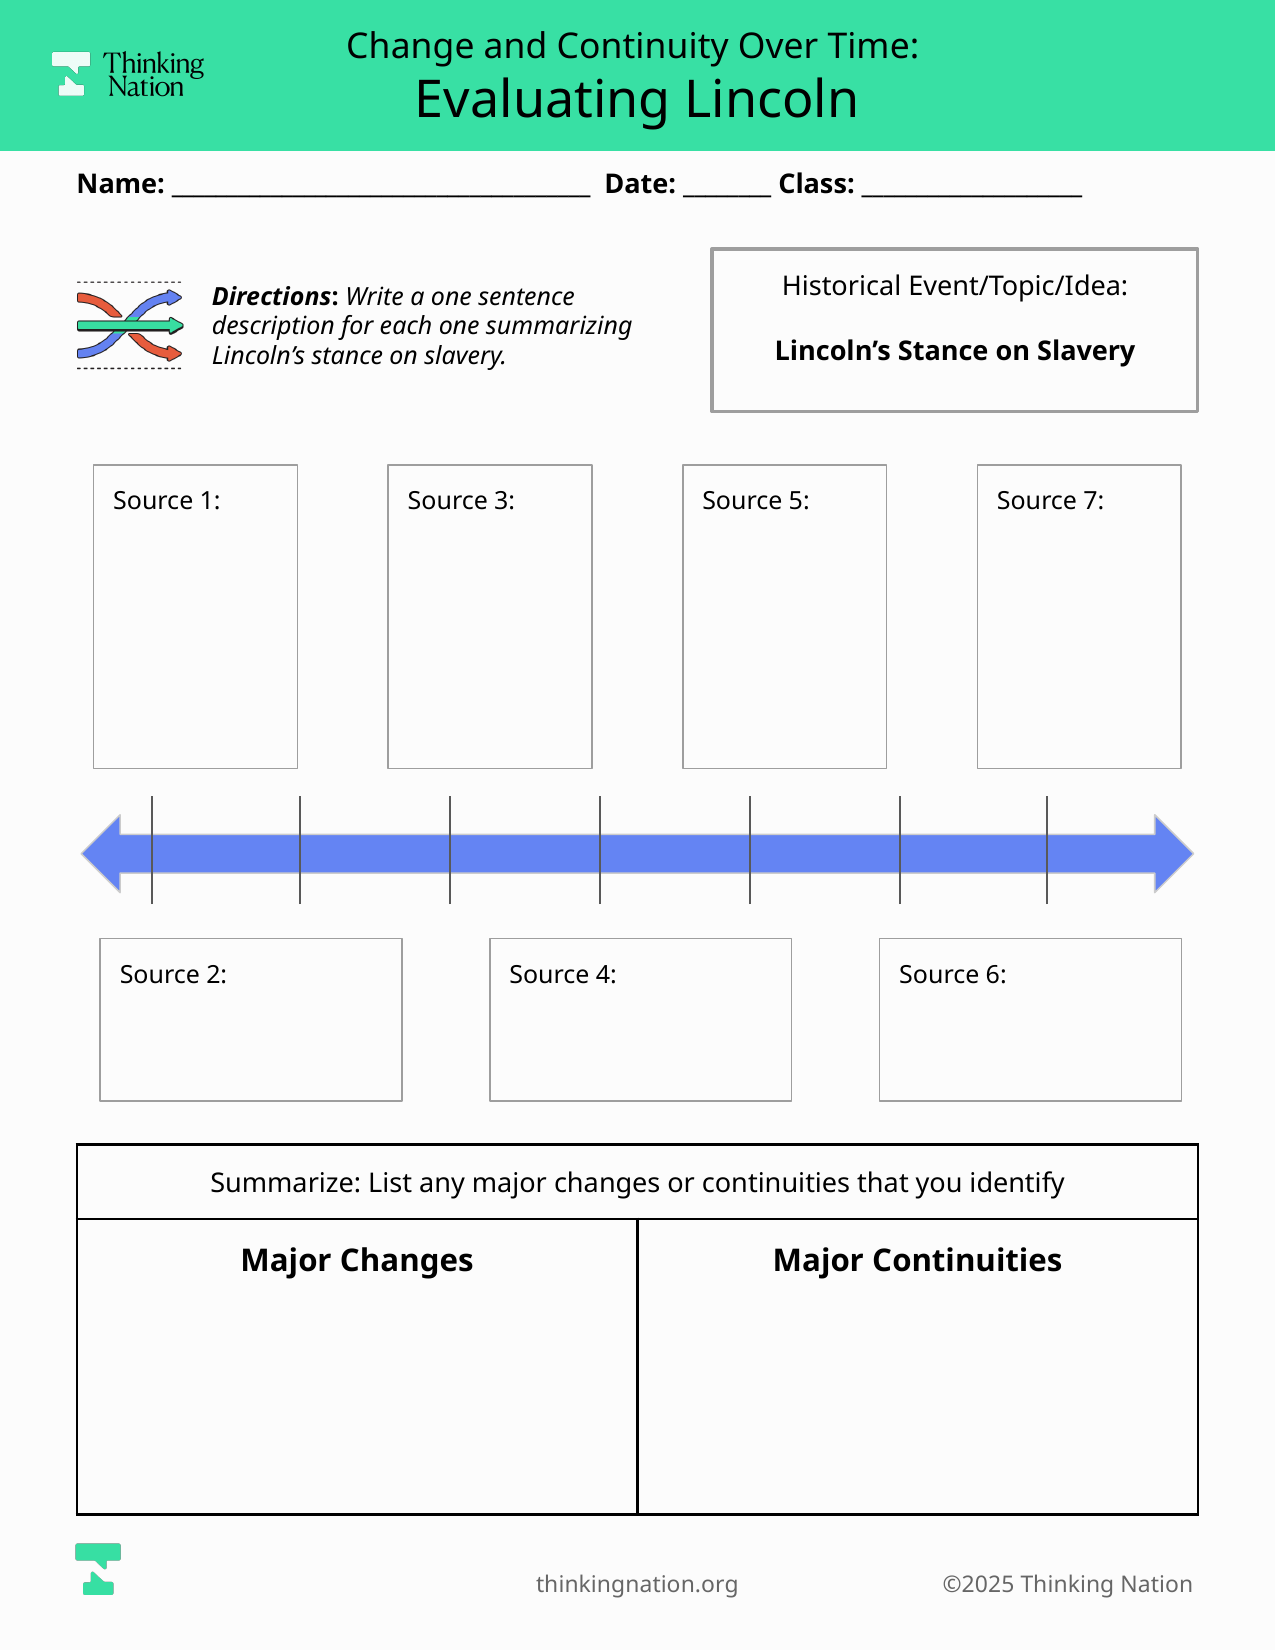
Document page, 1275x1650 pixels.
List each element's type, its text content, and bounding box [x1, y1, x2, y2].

text_box Source 6: [879, 938, 1182, 1102]
picture [35, 37, 210, 110]
text_box Name: ______________________________________ Date: ________ Class: ____________________ [60, 150, 1221, 213]
table_cell Major Changes [78, 1220, 636, 1513]
text_box Change and Continuity Over Time: Evaluating Lincoln [0, 0, 1275, 151]
text_box [157, 834, 295, 874]
text_box Source 3: [388, 464, 593, 769]
text_box ©2025 Thinking Nation [907, 1553, 1210, 1605]
text_box [1051, 814, 1194, 893]
table_cell Major Continuities [639, 1220, 1197, 1513]
text_box [304, 834, 445, 874]
text_box Source 7: [977, 464, 1182, 769]
text_box [604, 834, 745, 874]
text_box Historical Event/Topic/Idea: Lincoln’s Stance on Slavery [711, 248, 1198, 412]
text_box Source 4: [489, 938, 792, 1102]
text_box Directions: Write a one sentence description for each one summarizing Lincoln’s stance on slavery. [192, 243, 662, 407]
text_box [81, 814, 147, 893]
table_header Summarize: List any major changes or continuities that you identify [78, 1146, 1197, 1218]
text_box [754, 834, 895, 874]
text_box [904, 834, 1042, 874]
text_box thinkingnation.org [486, 1553, 789, 1605]
picture [62, 256, 198, 393]
text_box Source 1: [93, 464, 298, 769]
text_box Source 5: [682, 464, 887, 769]
text_box Source 2: [100, 938, 402, 1102]
picture [62, 1533, 134, 1605]
text_box [454, 834, 595, 874]
